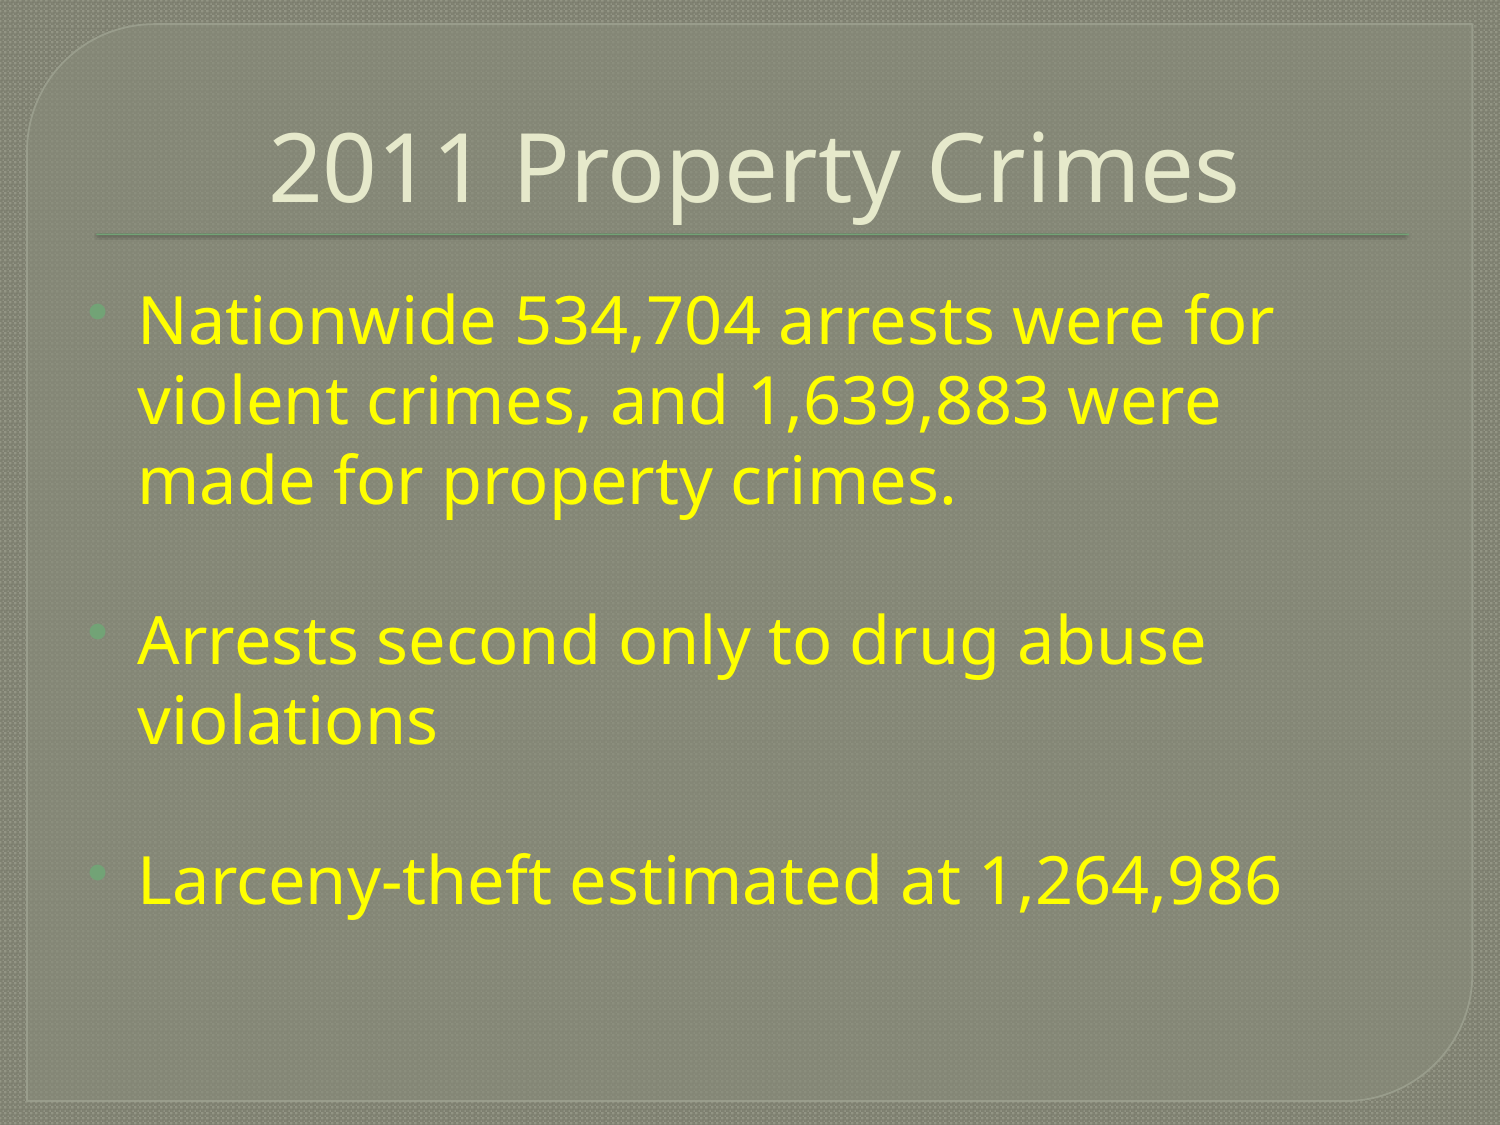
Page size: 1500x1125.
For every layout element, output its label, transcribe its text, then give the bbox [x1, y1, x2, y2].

title 2011 Property Crimes [75, 41, 1425, 230]
list Nationwide 534,704 arrests were for violent crimes, and 1,639,883 were made for property crimes. Arrests second only to drug abuse violations Larceny-theft estimated at 1,264,986 [75, 270, 1425, 1013]
